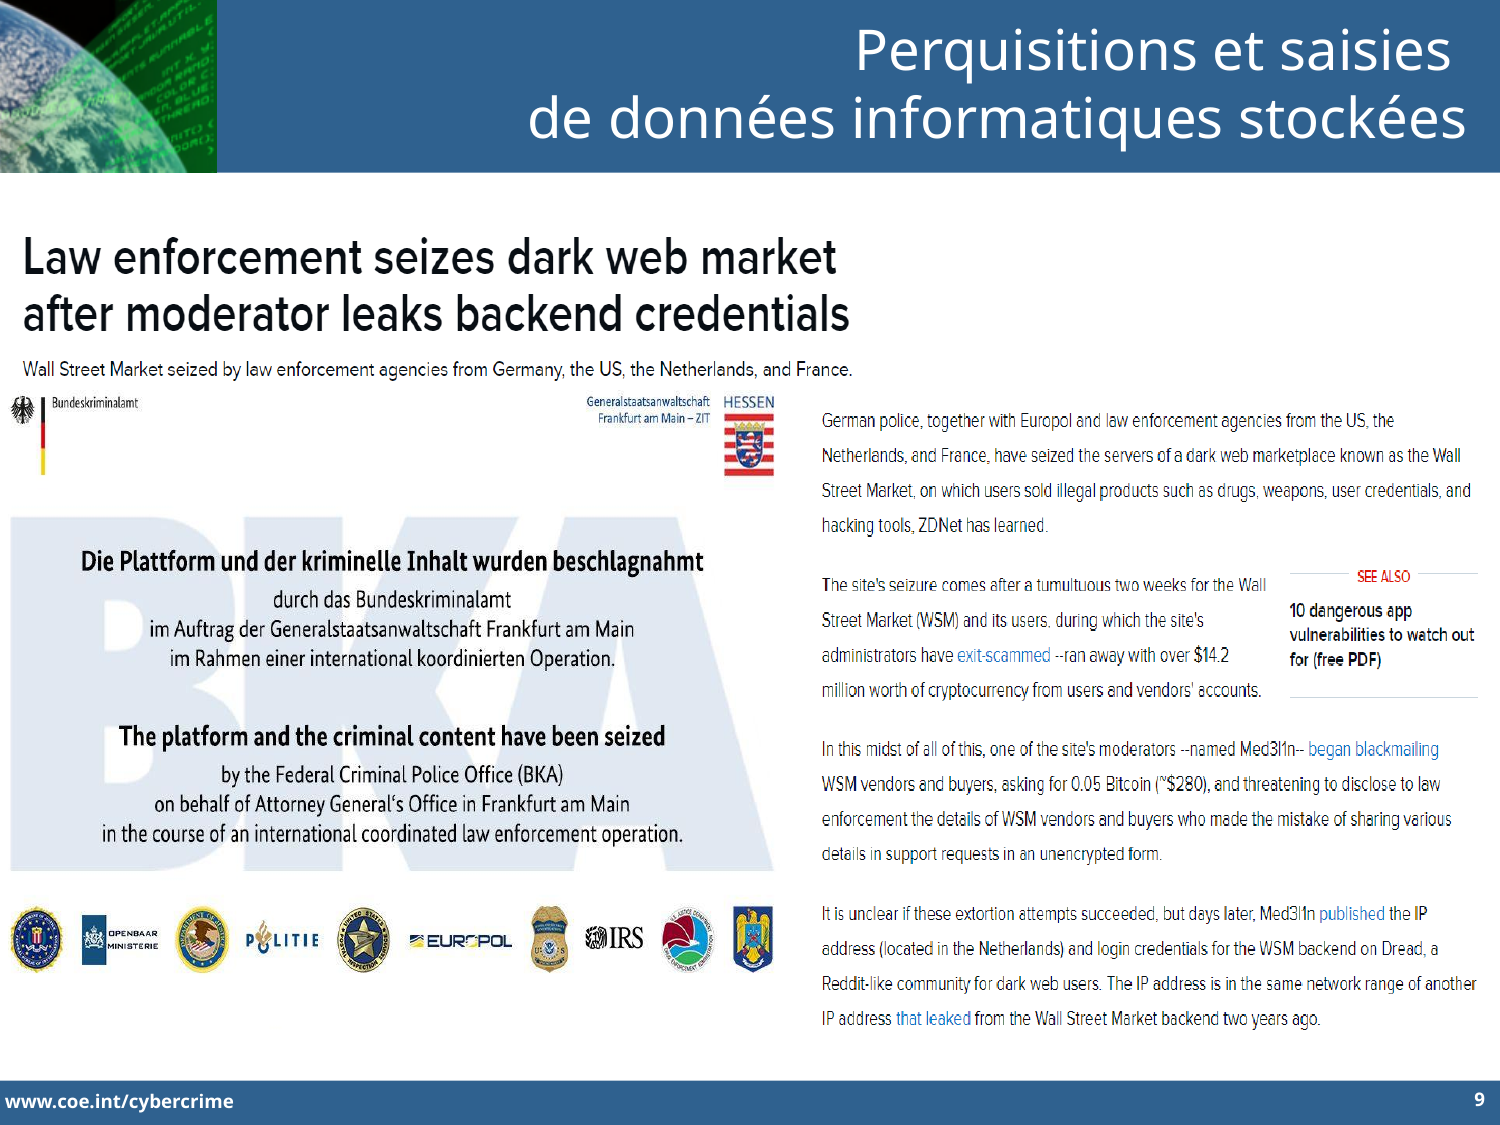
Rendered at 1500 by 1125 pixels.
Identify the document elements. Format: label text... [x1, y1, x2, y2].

picture [0, 224, 1500, 1067]
text_box Perquisitions et saisies de données informatiques stockées [230, 7, 1483, 157]
picture [0, 0, 217, 173]
